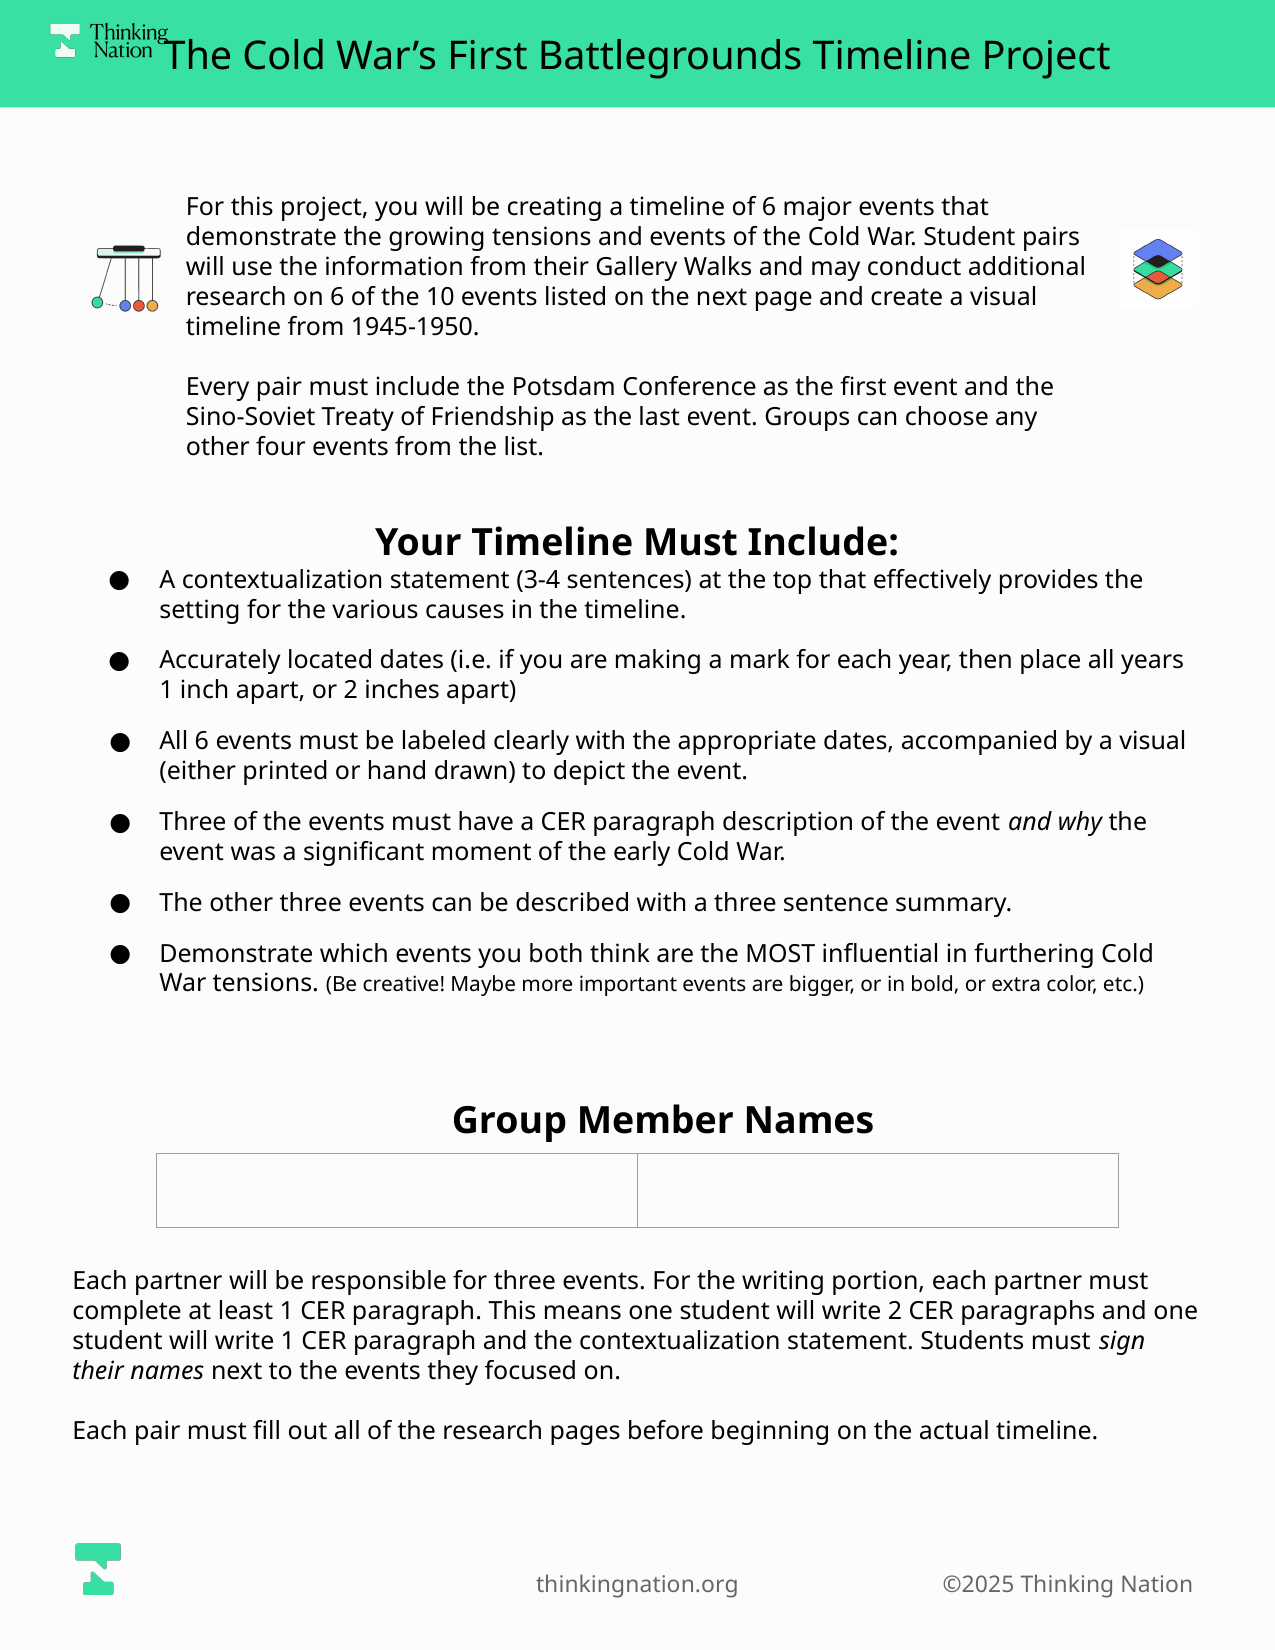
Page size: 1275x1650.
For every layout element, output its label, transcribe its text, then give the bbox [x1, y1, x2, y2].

table_header [157, 1154, 637, 1227]
picture [36, 12, 172, 69]
picture [62, 1533, 134, 1605]
text_box Group Member Names [350, 1080, 977, 1132]
text_box ©2025 Thinking Nation [907, 1553, 1210, 1605]
text_box For this project, you will be creating a timeline of 6 major events that demonstrate the growing tensions and events of the Cold War. Student pairs will use the information from their Gallery Walks and may conduct additional research on 6 of the 10 events listed on the next page and create a visual timeline from 1945-1950. Every pair must include the Potsdam Conference as the first event and the Sino-Soviet Treaty of Friendship as the last event. Groups can choose any other four events from the list. [170, 175, 1119, 481]
text_box thinkingnation.org [486, 1553, 789, 1605]
picture [76, 229, 175, 328]
table_header [638, 1154, 1118, 1227]
picture [1118, 229, 1199, 310]
text_box Each partner will be responsible for three events. For the writing portion, each partner must complete at least 1 CER paragraph. This means one student will write 2 CER paragraphs and one student will write 1 CER paragraph and the contextualization statement. Students must sign their names next to the events they focused on. Each pair must fill out all of the research pages before beginning on the actual timeline. [57, 1249, 1218, 1456]
text_box Your Timeline Must Include: A contextualization statement (3-4 sentences) at the top that effectively provides the setting for the various causes in the timeline. Accurately located dates (i.e. if you are making a mark for each year, then place all years 1 inch apart, or 2 inches apart) All 6 events must be labeled clearly with the appropriate dates, accompanied by a visual (either printed or hand drawn) to depict the event. Three of the events must have a CER paragraph description of the event and why the event was a significant moment of the early Cold War. The other three events can be described with a three sentence summary. Demonstrate which events you both think are the MOST influential in furthering Cold War tensions. (Be creative! Maybe more important events are bigger, or in bold, or extra color, etc.) [69, 503, 1206, 1059]
text_box The Cold War’s First Battlegrounds Timeline Project [0, 0, 1275, 108]
